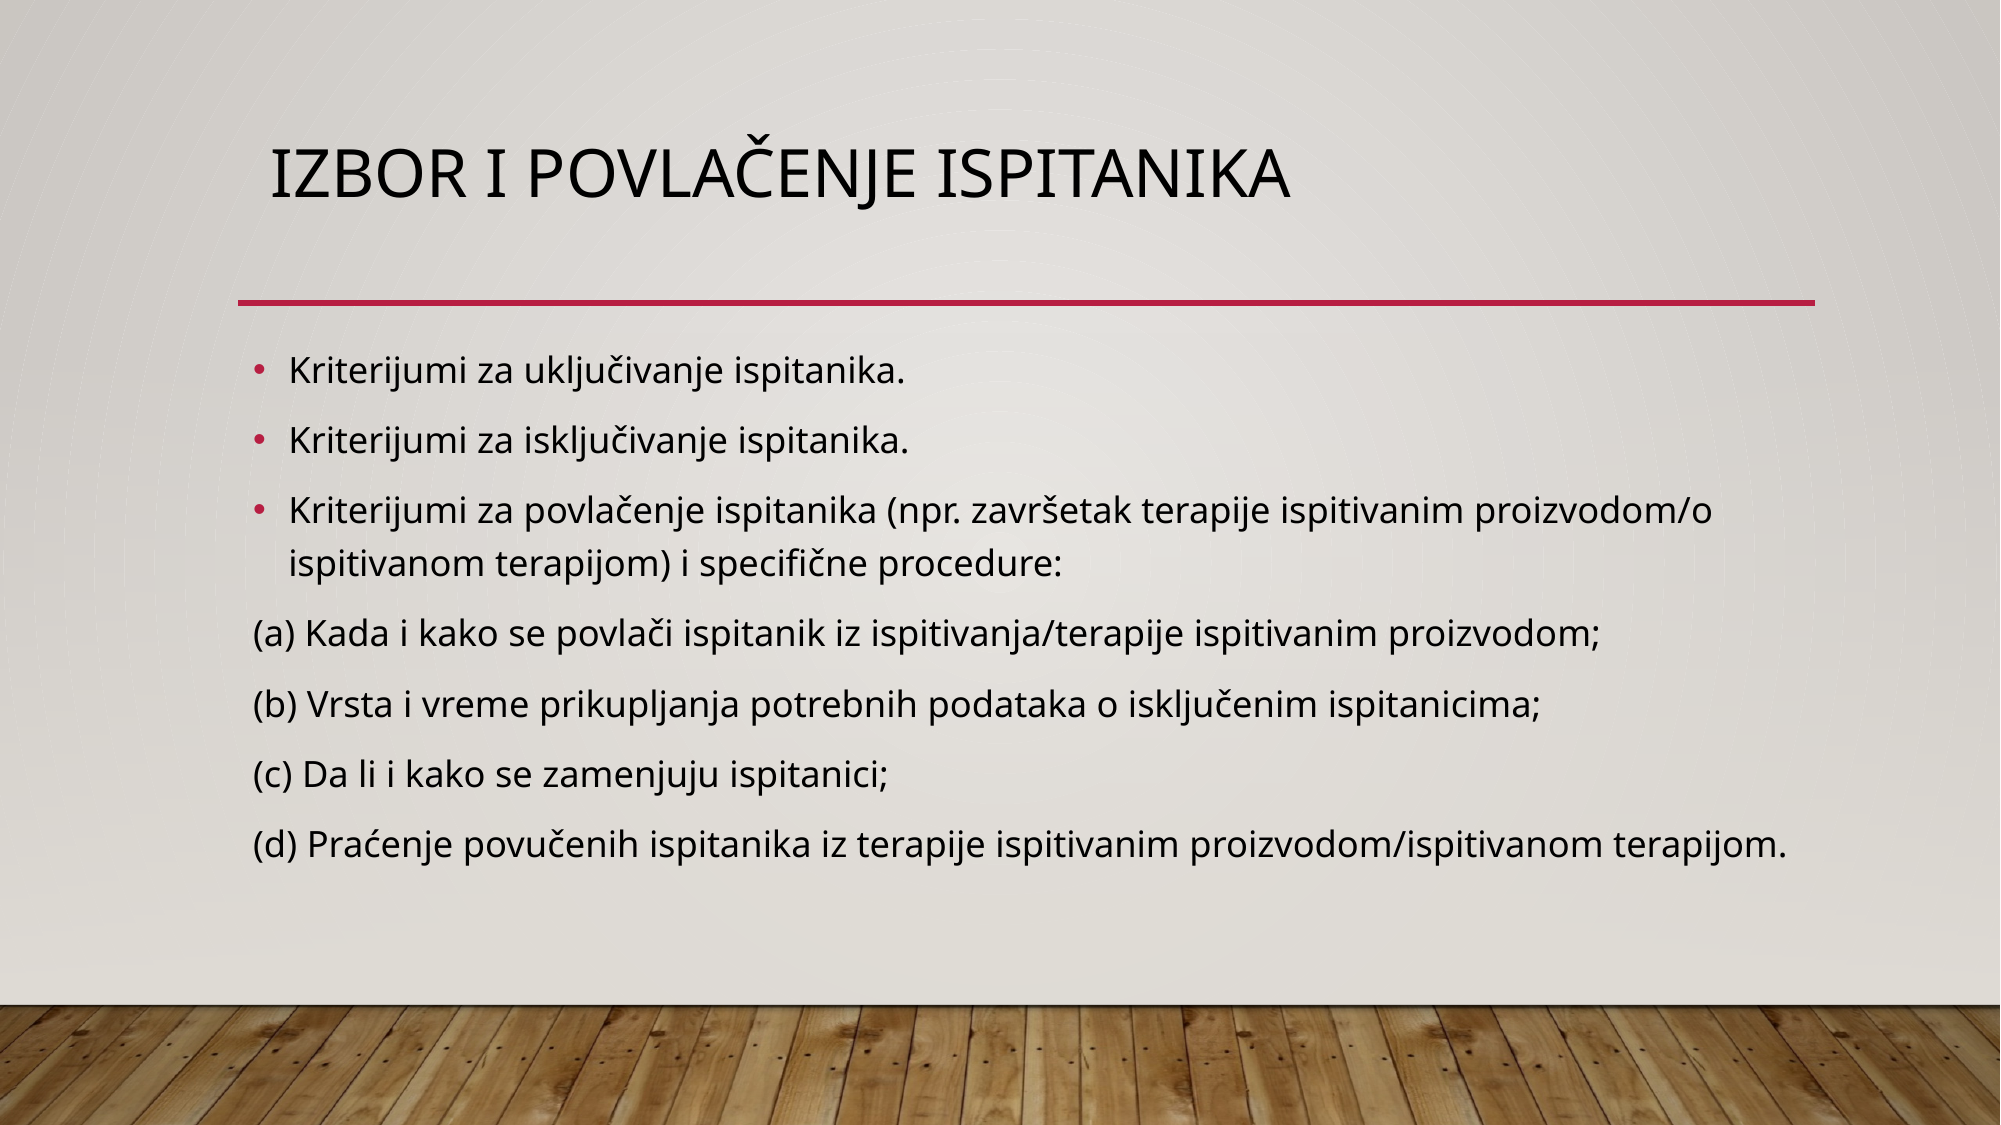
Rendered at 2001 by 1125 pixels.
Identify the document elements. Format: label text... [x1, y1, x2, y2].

list Kriterijumi za uključivanje ispitanika. Kriterijumi za isključivanje ispitanika. Kriterijumi za povlačenje ispitanika (npr. završetak terapije ispitivanim proizvodom/o ispitivanom terapijom) i specifične procedure: (a) Kada i kako se povlači ispitanik iz ispitivanja/terapije ispitivanim proizvodom; (b) Vrsta i vreme prikupljanja potrebnih podataka o isključenim ispitanicima; (c) Da li i kako se zamenjuju ispitanici; (d) Praćenje povučenih ispitanika iz terapije ispitivanim proizvodom/ispitivanom terapijom. [238, 330, 1814, 897]
picture [0, 1005, 2000, 1125]
title Izbor i povlačenje ispitanika [238, 131, 1814, 305]
